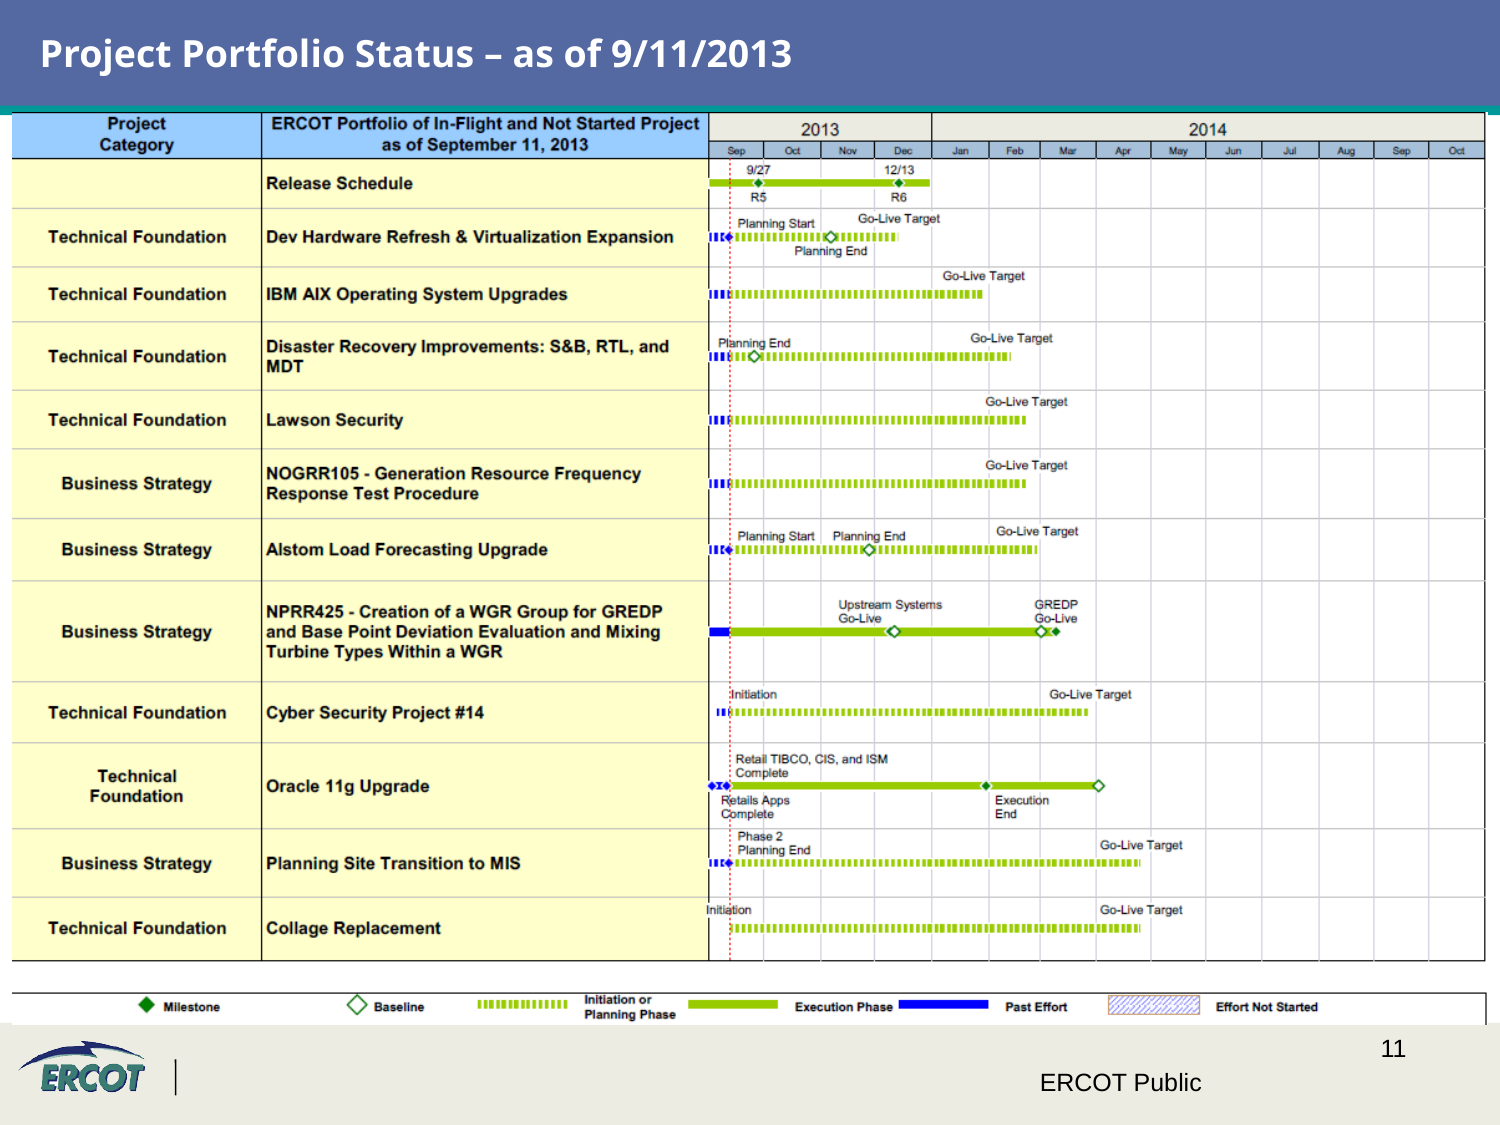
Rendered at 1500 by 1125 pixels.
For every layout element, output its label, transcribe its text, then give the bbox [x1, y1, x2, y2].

picture [10, 1031, 151, 1111]
text_box [24, 22, 1450, 85]
footer ERCOT Public [1025, 1059, 1438, 1125]
picture [12, 112, 1488, 1026]
text_box Project Portfolio Status – as of 9/11/2013 [24, 30, 1163, 106]
